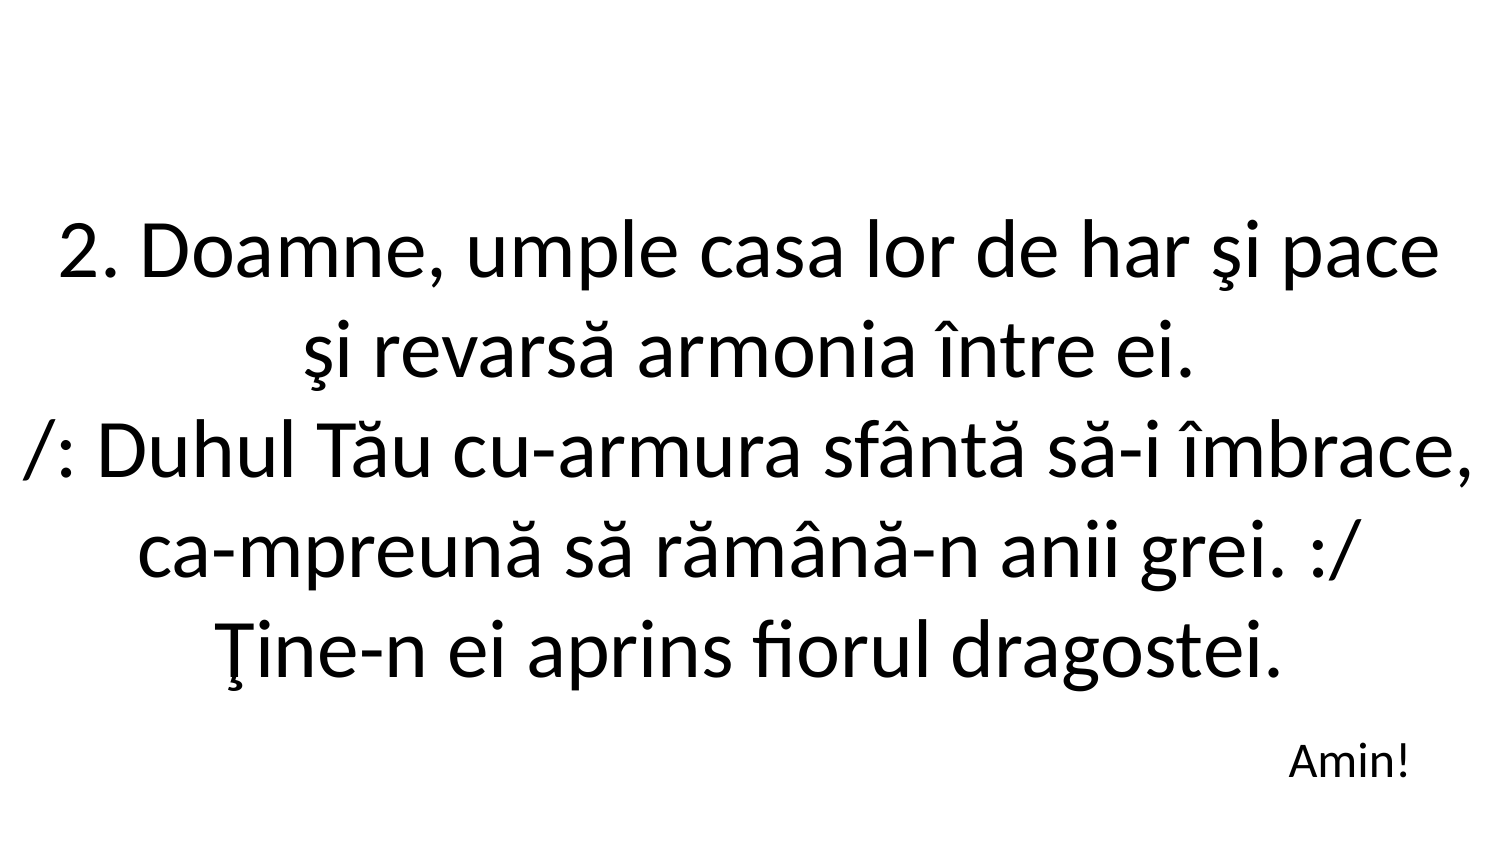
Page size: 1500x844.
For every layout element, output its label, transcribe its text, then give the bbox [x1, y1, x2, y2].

text_box 2. Doamne, umple casa lor de har şi pace şi revarsă armonia între ei. /: Duhul Tău cu-armura sfântă să-i îmbrace, ca-mpreună să rămână-n anii grei. :/ Ţine-n ei aprins fiorul dragostei. [8, 142, 1492, 702]
text_box Amin! [1273, 674, 1427, 795]
